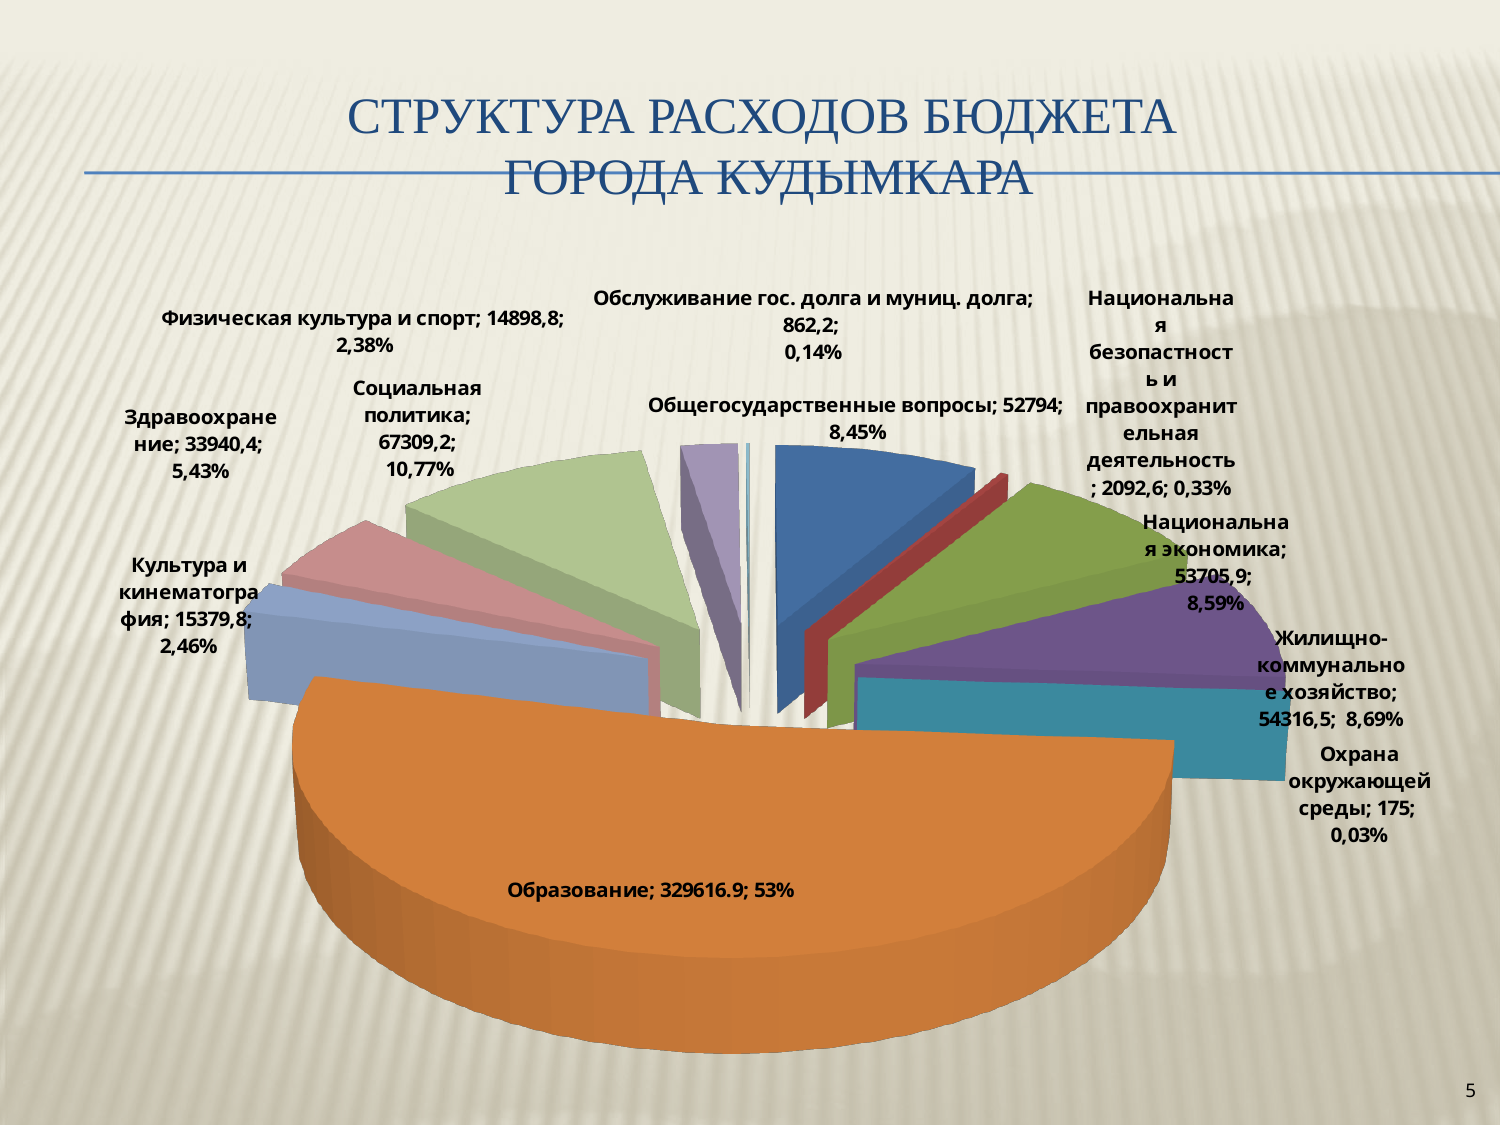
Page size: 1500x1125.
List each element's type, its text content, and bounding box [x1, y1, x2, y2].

chart [34, 257, 1476, 1079]
text_box 5 [1450, 1071, 1492, 1109]
title СТРУКТУРА РАСХОДОВ бюджета города Кудымкара [50, 75, 1475, 213]
